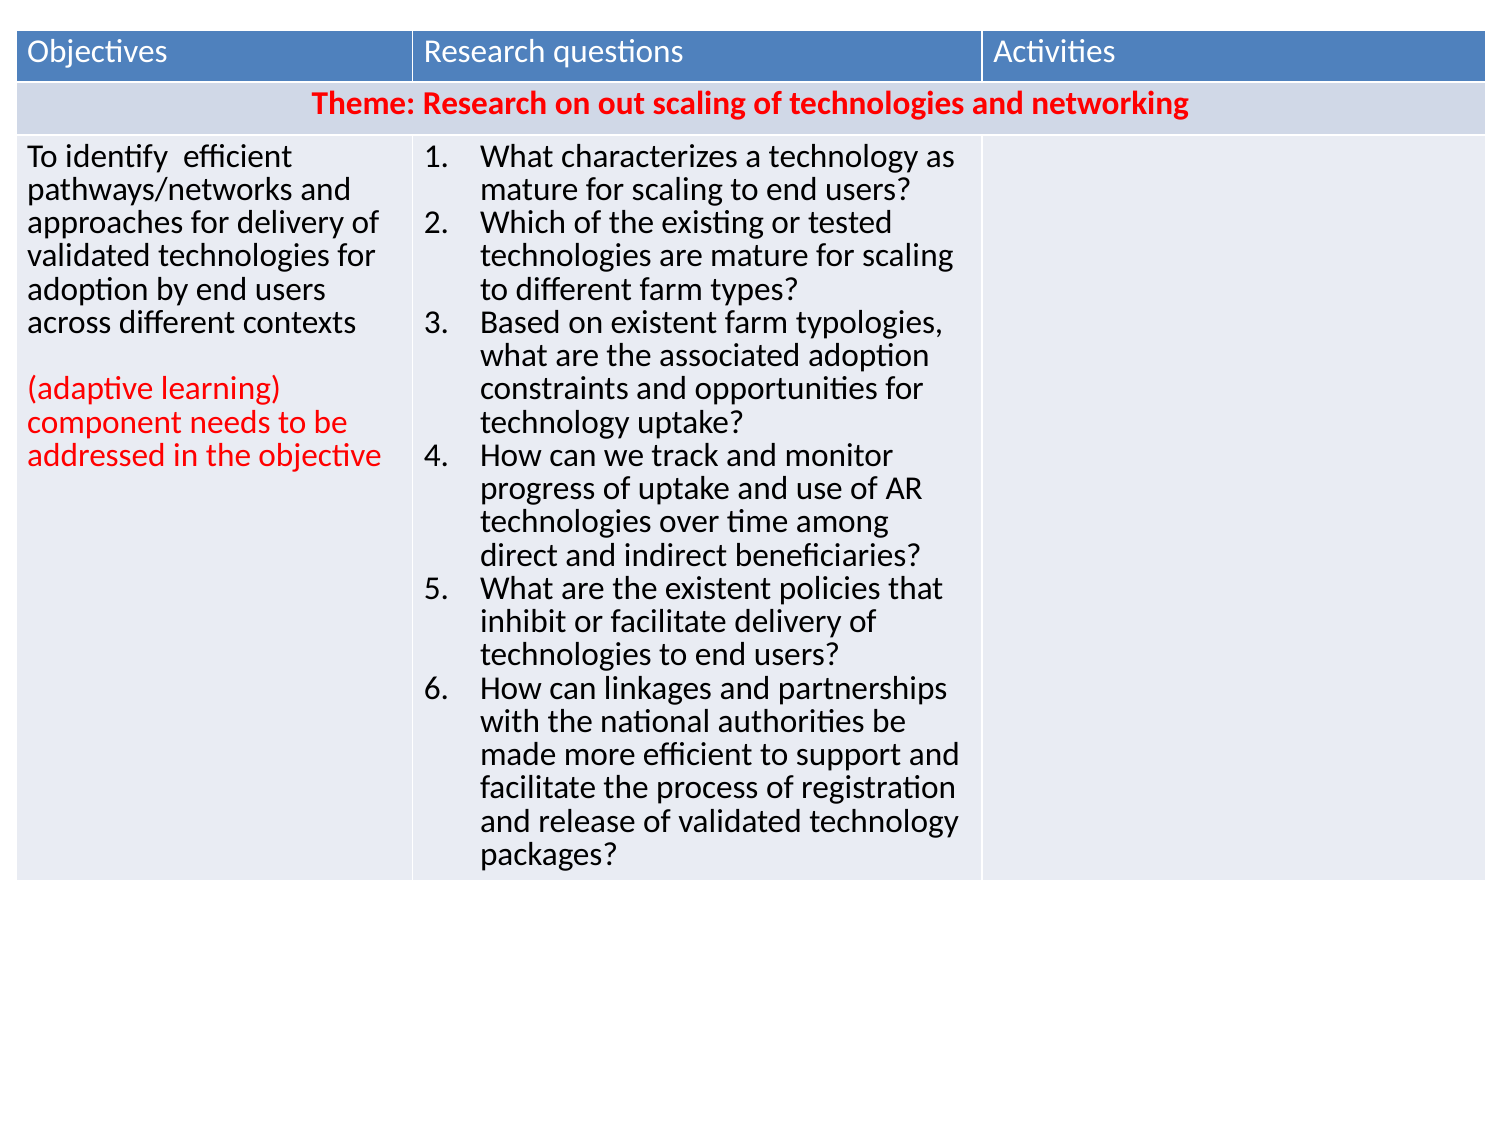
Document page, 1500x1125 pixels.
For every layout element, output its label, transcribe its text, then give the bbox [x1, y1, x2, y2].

table_header Objectives [17, 31, 412, 81]
table_header Activities [983, 31, 1485, 81]
table_cell Theme: Research on out scaling of technologies and networking [17, 83, 1485, 134]
table_header Research questions [413, 31, 981, 81]
table_cell To identify efficient pathways/networks and approaches for delivery of validated technologies for adoption by end users across different contexts (adaptive learning) component needs to be addressed in the objective [17, 136, 412, 880]
table_cell What characterizes a technology as mature for scaling to end users? Which of the existing or tested technologies are mature for scaling to different farm types? Based on existent farm typologies, what are the associated adoption constraints and opportunities for technology uptake? How can we track and monitor progress of uptake and use of AR technologies over time among direct and indirect beneficiaries? What are the existent policies that inhibit or facilitate delivery of technologies to end users? How can linkages and partnerships with the national authorities be made more efficient to support and facilitate the process of registration and release of validated technology packages? [413, 136, 981, 880]
table_cell [983, 136, 1485, 880]
